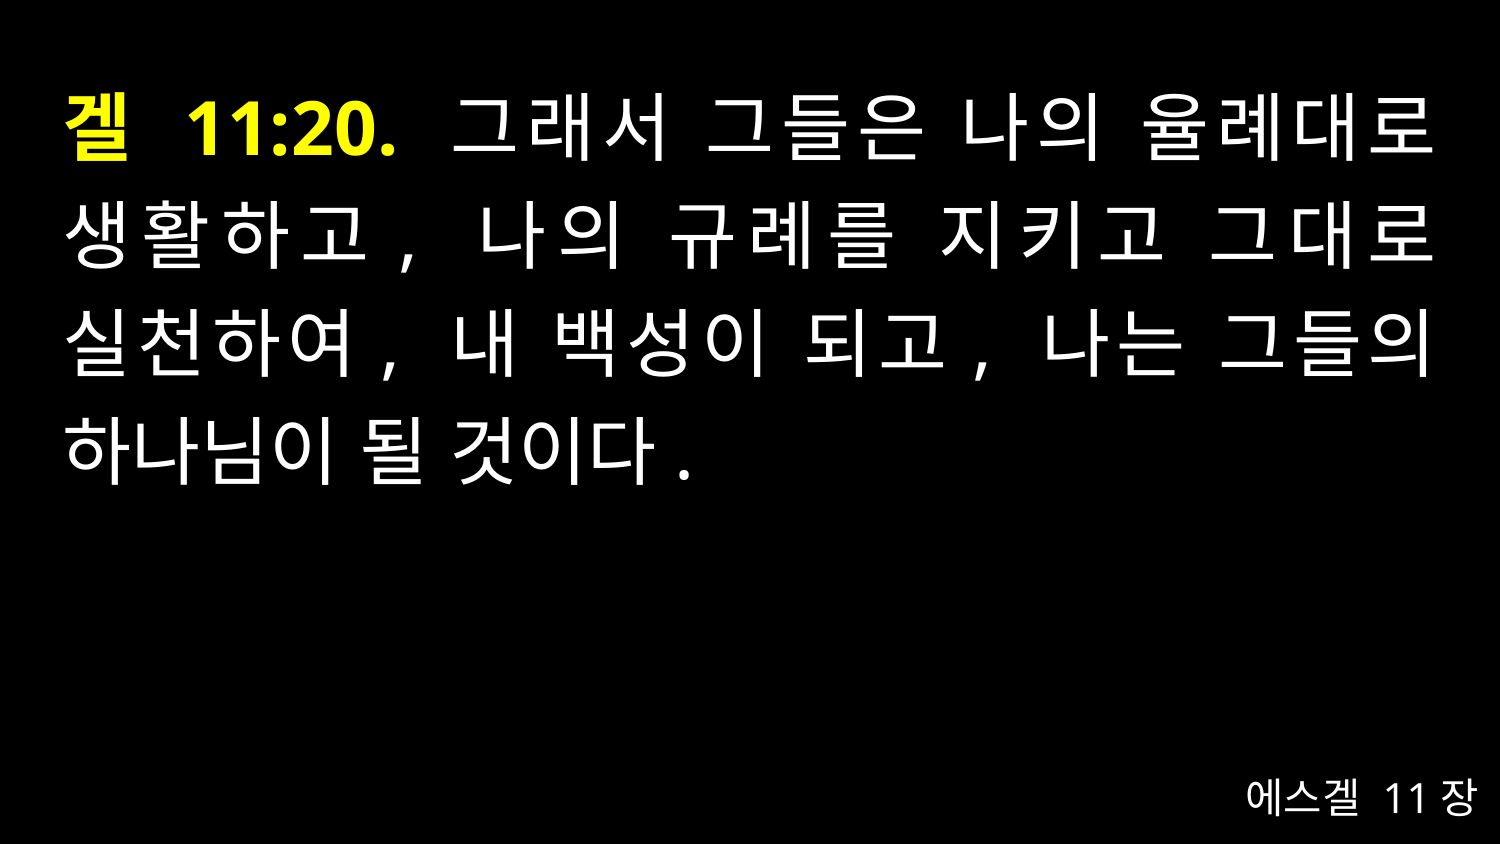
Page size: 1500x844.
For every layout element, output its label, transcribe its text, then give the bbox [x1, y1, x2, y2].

title 겔 11:20. 그래서 그들은 나의 율례대로 생활하고, 나의 규례를 지키고 그대로 실천하여, 내 백성이 되고, 나는 그들의 하나님이 될 것이다. [0, 0, 1500, 844]
subtitle 에스겔 11장 [916, 770, 1500, 844]
